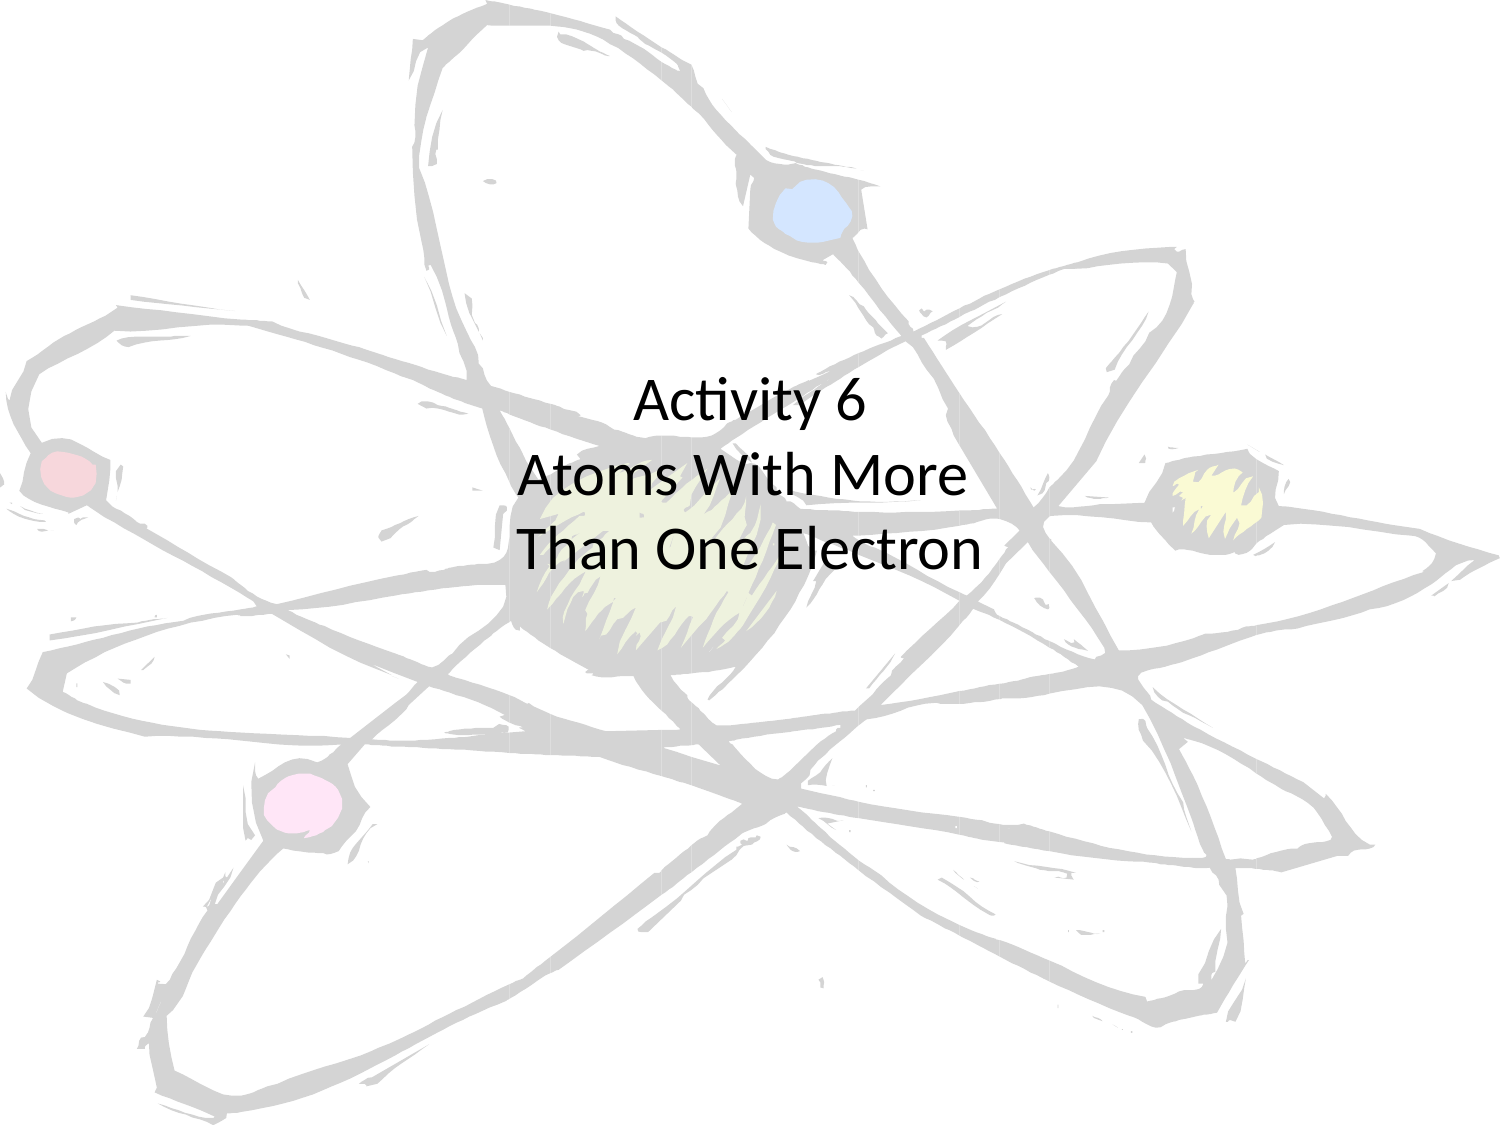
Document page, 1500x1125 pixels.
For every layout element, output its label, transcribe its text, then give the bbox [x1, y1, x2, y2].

title Activity 6 Atoms With More Than One Electron [112, 349, 1388, 591]
